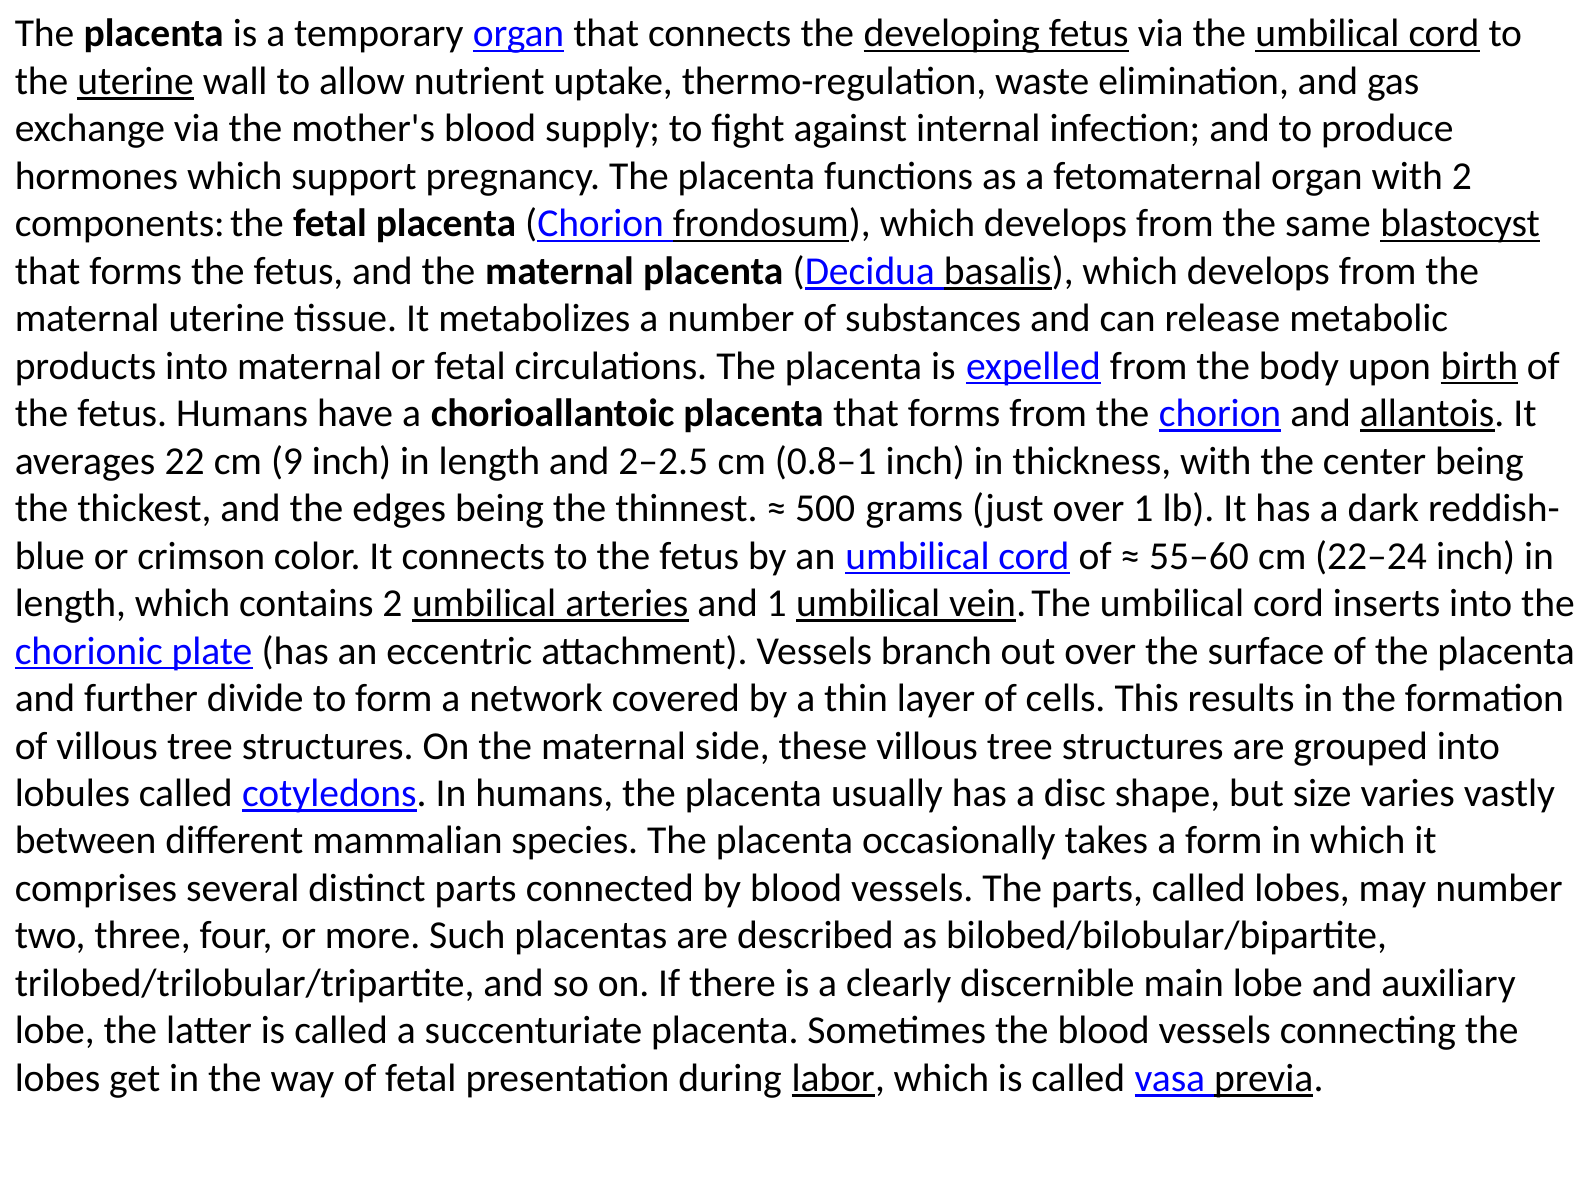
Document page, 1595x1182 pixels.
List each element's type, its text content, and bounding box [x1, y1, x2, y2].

text_box The placenta is a temporary organ that connects the developing fetus via the umbilical cord to the uterine wall to allow nutrient uptake, thermo-regulation, waste elimination, and gas exchange via the mother's blood supply; to fight against internal infection; and to produce hormones which support pregnancy. The placenta functions as a fetomaternal organ with 2 components: the fetal placenta (Chorion frondosum), which develops from the same blastocyst that forms the fetus, and the maternal placenta (Decidua basalis), which develops from the maternal uterine tissue. It metabolizes a number of substances and can release metabolic products into maternal or fetal circulations. The placenta is expelled from the body upon birth of the fetus. Humans have a chorioallantoic placenta that forms from the chorion and allantois. It averages 22 cm (9 inch) in length and 2–2.5 cm (0.8–1 inch) in thickness, with the center being the thickest, and the edges being the thinnest. ≈ 500 grams (just over 1 lb). It has a dark reddish-blue or crimson color. It connects to the fetus by an umbilical cord of ≈ 55–60 cm (22–24 inch) in length, which contains 2 umbilical arteries and 1 umbilical vein. The umbilical cord inserts into the chorionic plate (has an eccentric attachment). Vessels branch out over the surface of the placenta and further divide to form a network covered by a thin layer of cells. This results in the formation of villous tree structures. On the maternal side, these villous tree structures are grouped into lobules called cotyledons. In humans, the placenta usually has a disc shape, but size varies vastly between different mammalian species. The placenta occasionally takes a form in which it comprises several distinct parts connected by blood vessels. The parts, called lobes, may number two, three, four, or more. Such placentas are described as bilobed/bilobular/bipartite, trilobed/trilobular/tripartite, and so on. If there is a clearly discernible main lobe and auxiliary lobe, the latter is called a succenturiate placenta. Sometimes the blood vessels connecting the lobes get in the way of fetal presentation during labor, which is called vasa previa. [0, 0, 1595, 1155]
